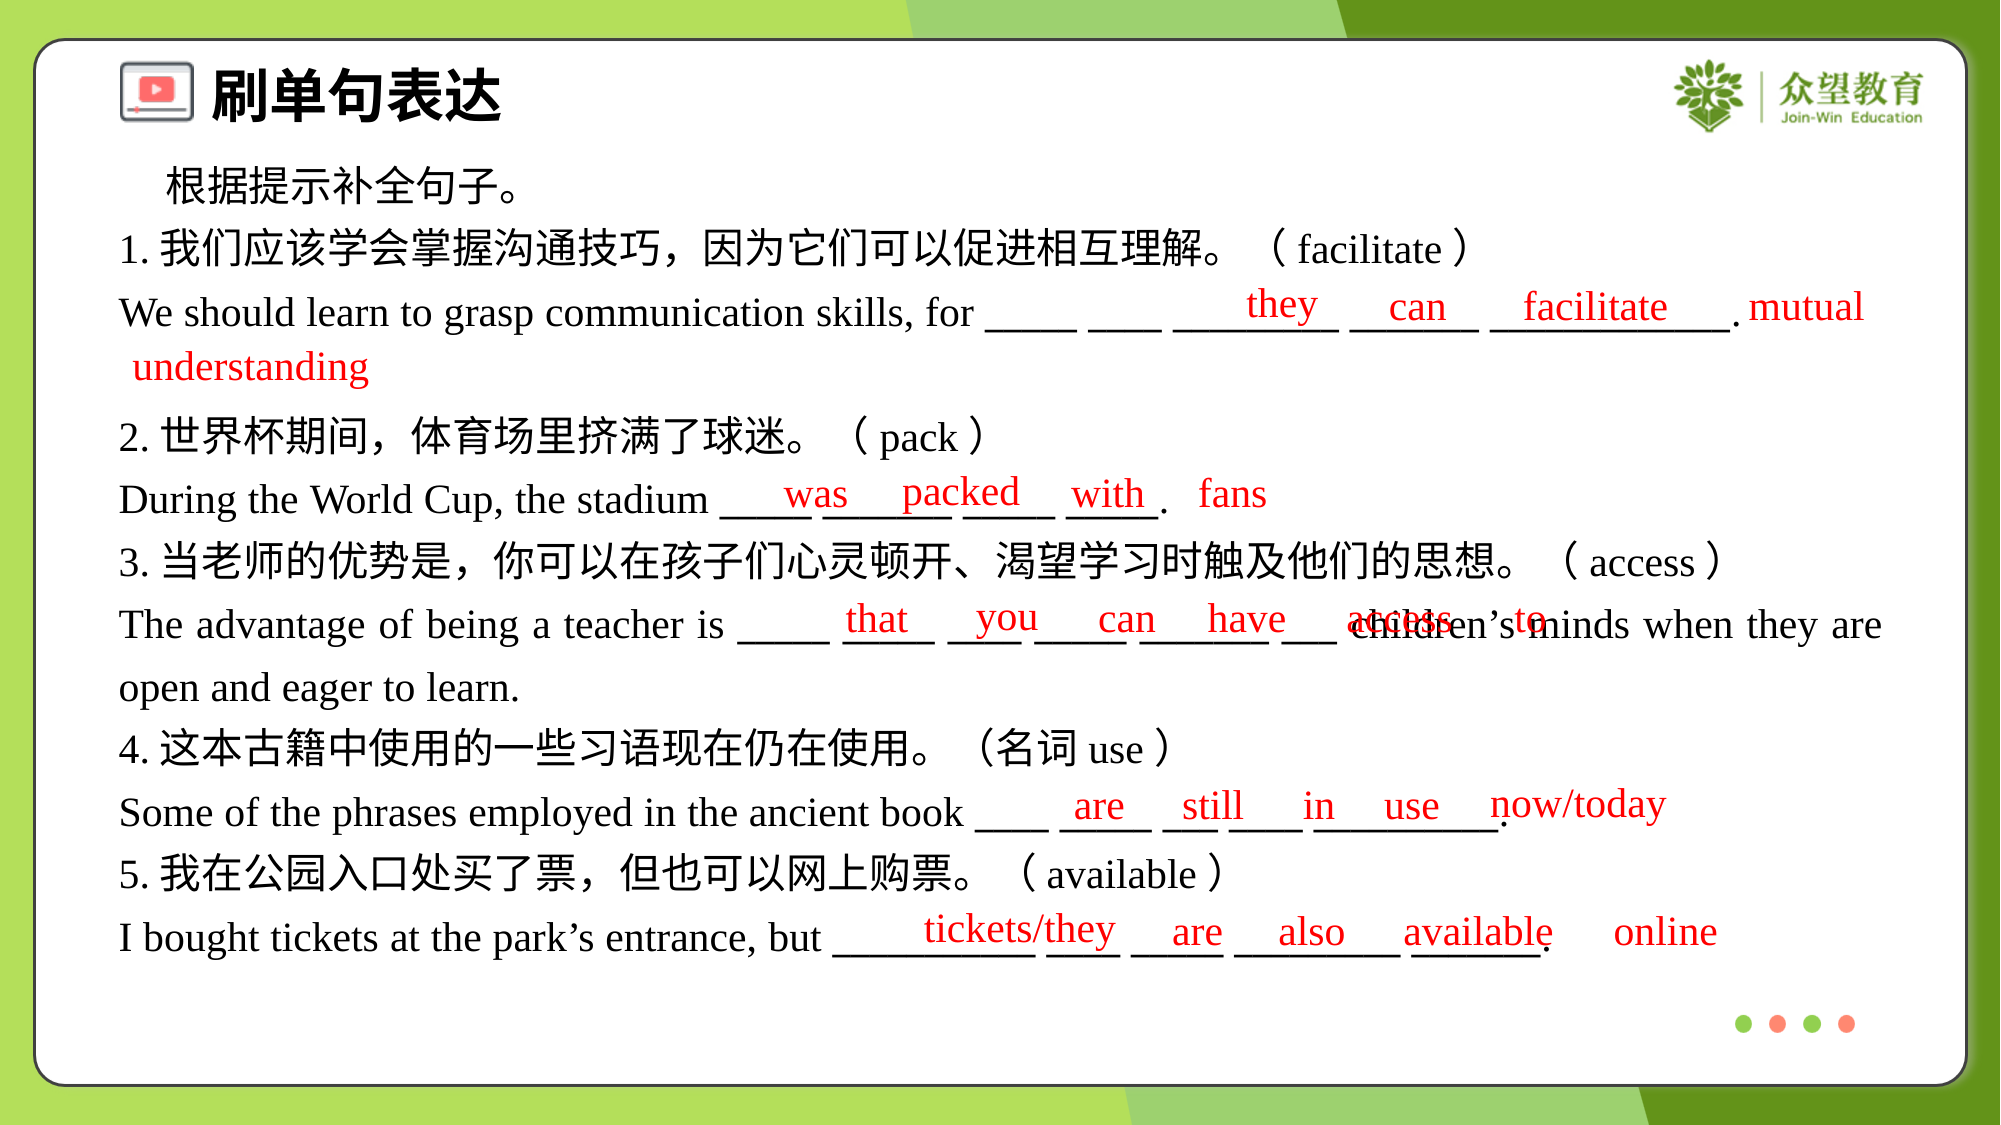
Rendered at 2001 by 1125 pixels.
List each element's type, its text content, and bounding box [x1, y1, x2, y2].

text_box packed [897, 451, 1025, 509]
text_box are [1167, 890, 1228, 949]
text_box now/today [1485, 763, 1672, 822]
text_box can [1093, 578, 1161, 636]
text_box also [1273, 890, 1350, 949]
text_box they [1241, 263, 1323, 322]
text_box 3.当老师的优势是，你可以在孩子们心灵顿开、渴望学习时触及他们的思想。（access） The advantage of being a teacher is _____ _____ ____ _____ _______ ___ children’s minds when they are open and eager to learn. [118, 522, 1883, 705]
text_box fans [1193, 453, 1273, 511]
text_box are [1069, 765, 1130, 824]
picture [0, 0, 2000, 1125]
text_box can [1384, 265, 1452, 324]
text_box 根据提示补全句子。 [118, 146, 1883, 204]
text_box to [1509, 578, 1552, 636]
text_box was [778, 453, 854, 511]
text_box have [1203, 578, 1291, 636]
text_box facilitate [1518, 265, 1673, 324]
text_box still [1177, 765, 1249, 824]
text_box with [1066, 453, 1150, 511]
text_box access [1341, 578, 1458, 636]
text_box 4.这本古籍中使用的一些习语现在仍在使用。（名词use） Some of the phrases employed in the ancient book ____ _____ ___ ____ __________. 5.我在公园入口处买了票，但也可以网上购票。（available） I bought tickets at the park’s entrance, but ___________ ____ _____ _________ _______. [118, 709, 1883, 955]
text_box 1.我们应该学会掌握沟通技巧，因为它们可以促进相互理解。（facilitate） We should learn to grasp communication skills, for _____ ____ _________ _______ _____________. [118, 209, 1883, 392]
text_box understanding [128, 326, 374, 384]
text_box online [1609, 890, 1723, 949]
text_box tickets/they [919, 888, 1121, 947]
text_box in [1298, 765, 1341, 824]
text_box available [1398, 890, 1559, 949]
text_box mutual [1744, 265, 1869, 324]
text_box use [1379, 765, 1445, 824]
text_box 2.世界杯期间，体育场里挤满了球迷。（pack） During the World Cup, the stadium _____ _______ _____ _____. [118, 397, 1883, 517]
text_box that [841, 578, 913, 636]
text_box you [971, 576, 1044, 634]
